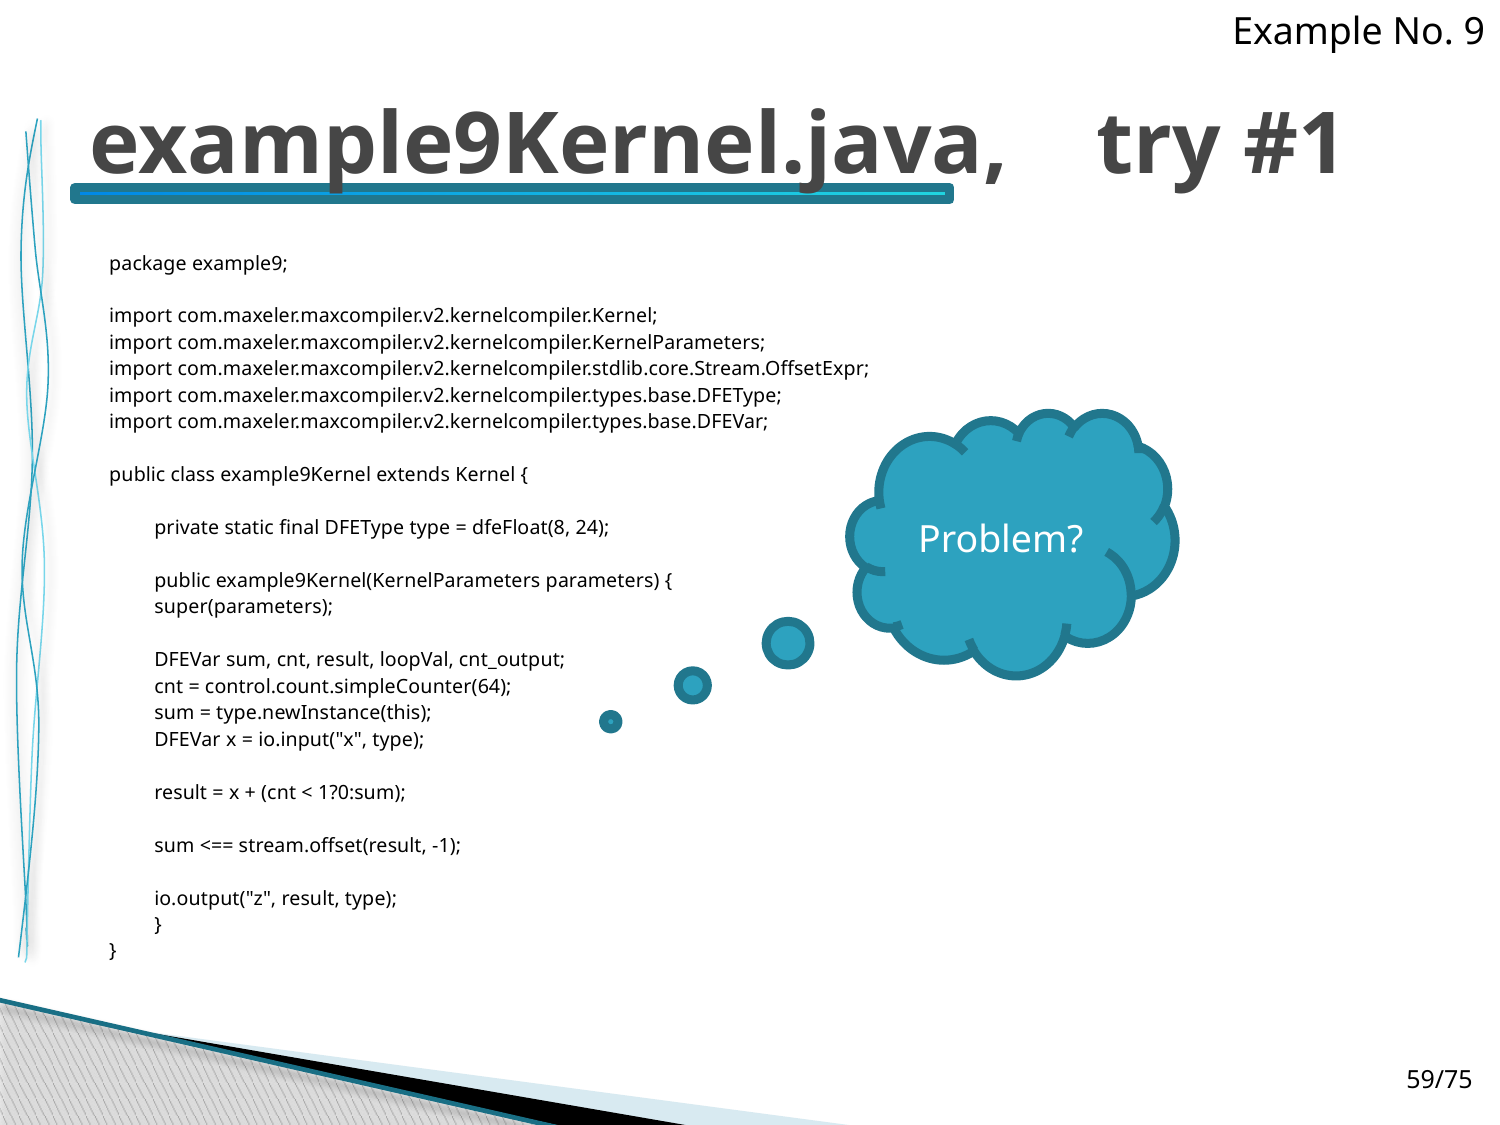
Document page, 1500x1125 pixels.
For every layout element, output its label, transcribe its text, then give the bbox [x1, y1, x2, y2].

list package example9; import com.maxeler.maxcompiler.v2.kernelcompiler.Kernel; import com.maxeler.maxcompiler.v2.kernelcompiler.KernelParameters; import com.maxeler.maxcompiler.v2.kernelcompiler.stdlib.core.Stream.OffsetExpr; import com.maxeler.maxcompiler.v2.kernelcompiler.types.base.DFEType; import com.maxeler.maxcompiler.v2.kernelcompiler.types.base.DFEVar; public class example9Kernel extends Kernel { private static final DFEType type = dfeFloat(8, 24); public example9Kernel(KernelParameters parameters) { super(parameters); DFEVar sum, cnt, result, loopVal, cnt_output; cnt = control.count.simpleCounter(64); sum = type.newInstance(this); DFEVar x = io.input("x", type); result = x + (cnt < 1?0:sum); sum <== stream.offset(result, -1); io.output("z", result, type); } } [75, 243, 1425, 986]
title example9Kernel.java, try #1 [75, 45, 1425, 233]
text_box Problem? [845, 408, 1180, 681]
list Example No. 9 [1074, 0, 1500, 63]
text_box Problem? [599, 710, 623, 734]
text_box Problem? [761, 616, 815, 670]
text_box Problem? [673, 666, 712, 705]
